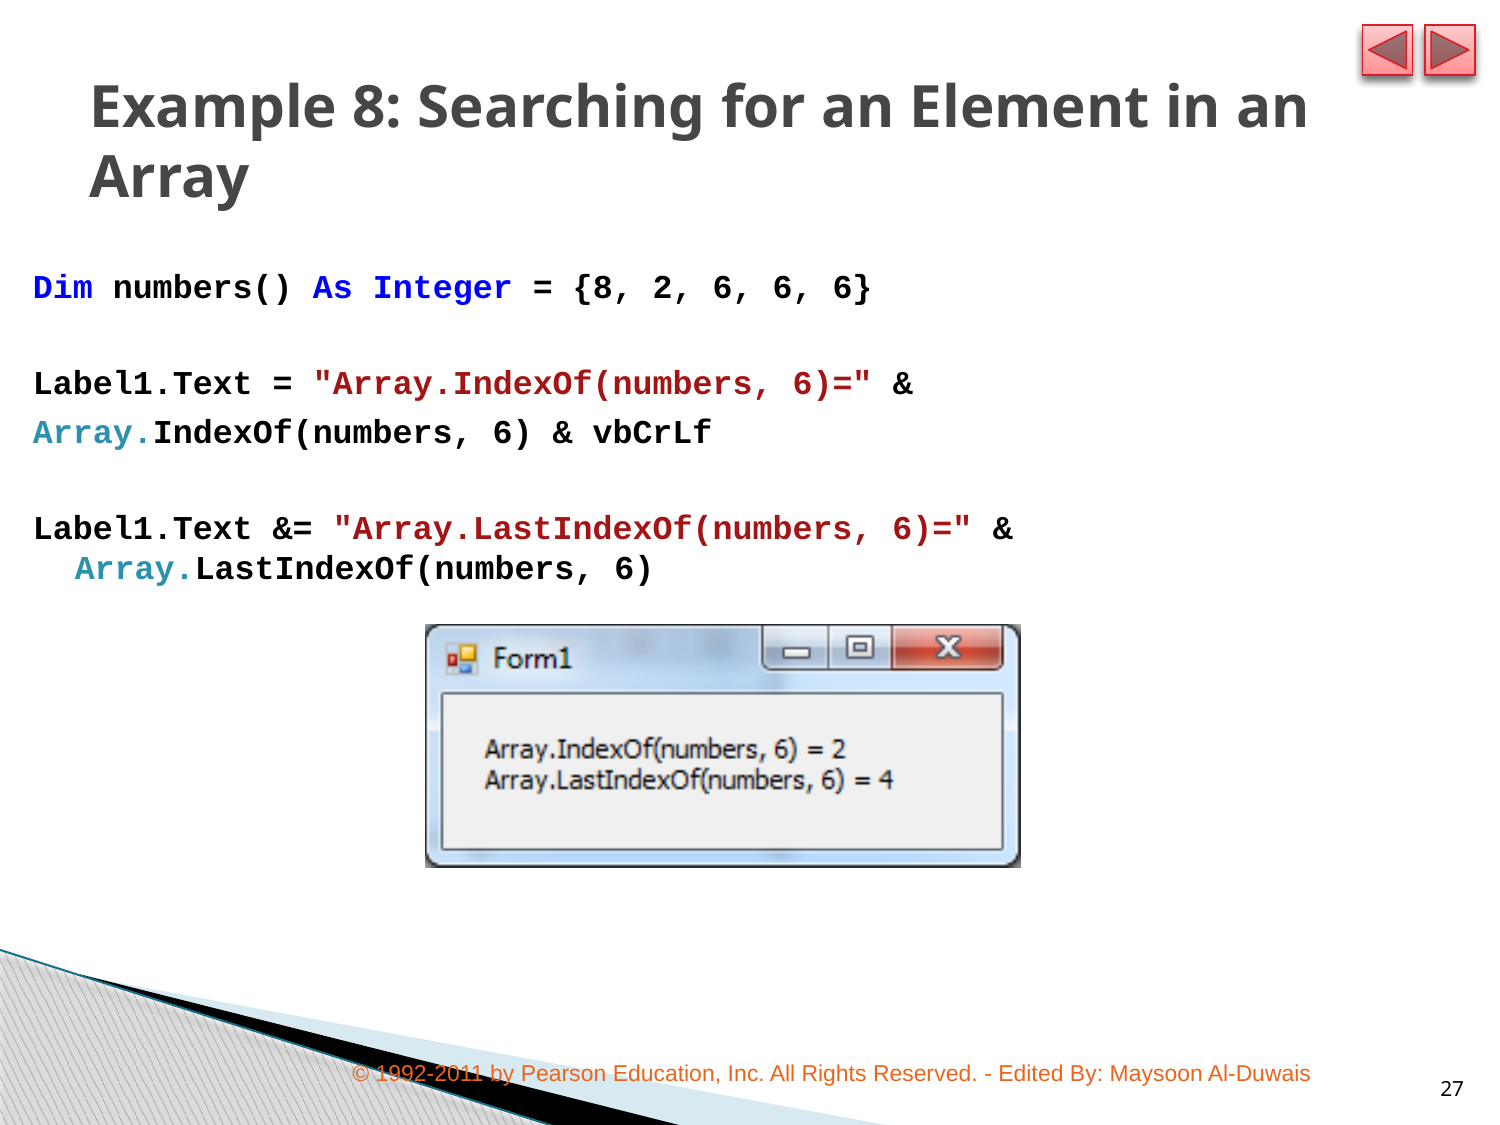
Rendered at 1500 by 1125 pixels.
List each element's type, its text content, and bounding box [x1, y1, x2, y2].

picture [424, 624, 1021, 868]
list Dim numbers() As Integer = {8, 2, 6, 6, 6} Label1.Text = "Array.IndexOf(numbers, 6)=" & Array.IndexOf(numbers, 6) & vbCrLf Label1.Text &= "Array.LastIndexOf(numbers, 6)=" & Array.LastIndexOf(numbers, 6) [0, 257, 1500, 1001]
slide_number 27 [1418, 1051, 1479, 1112]
footer © 1992-2011 by Pearson Education, Inc. All Rights Reserved. - Edited By: Maysoon Al-Duwais [337, 1051, 1413, 1112]
title Example 8: Searching for an Element in an Array [75, 45, 1425, 233]
